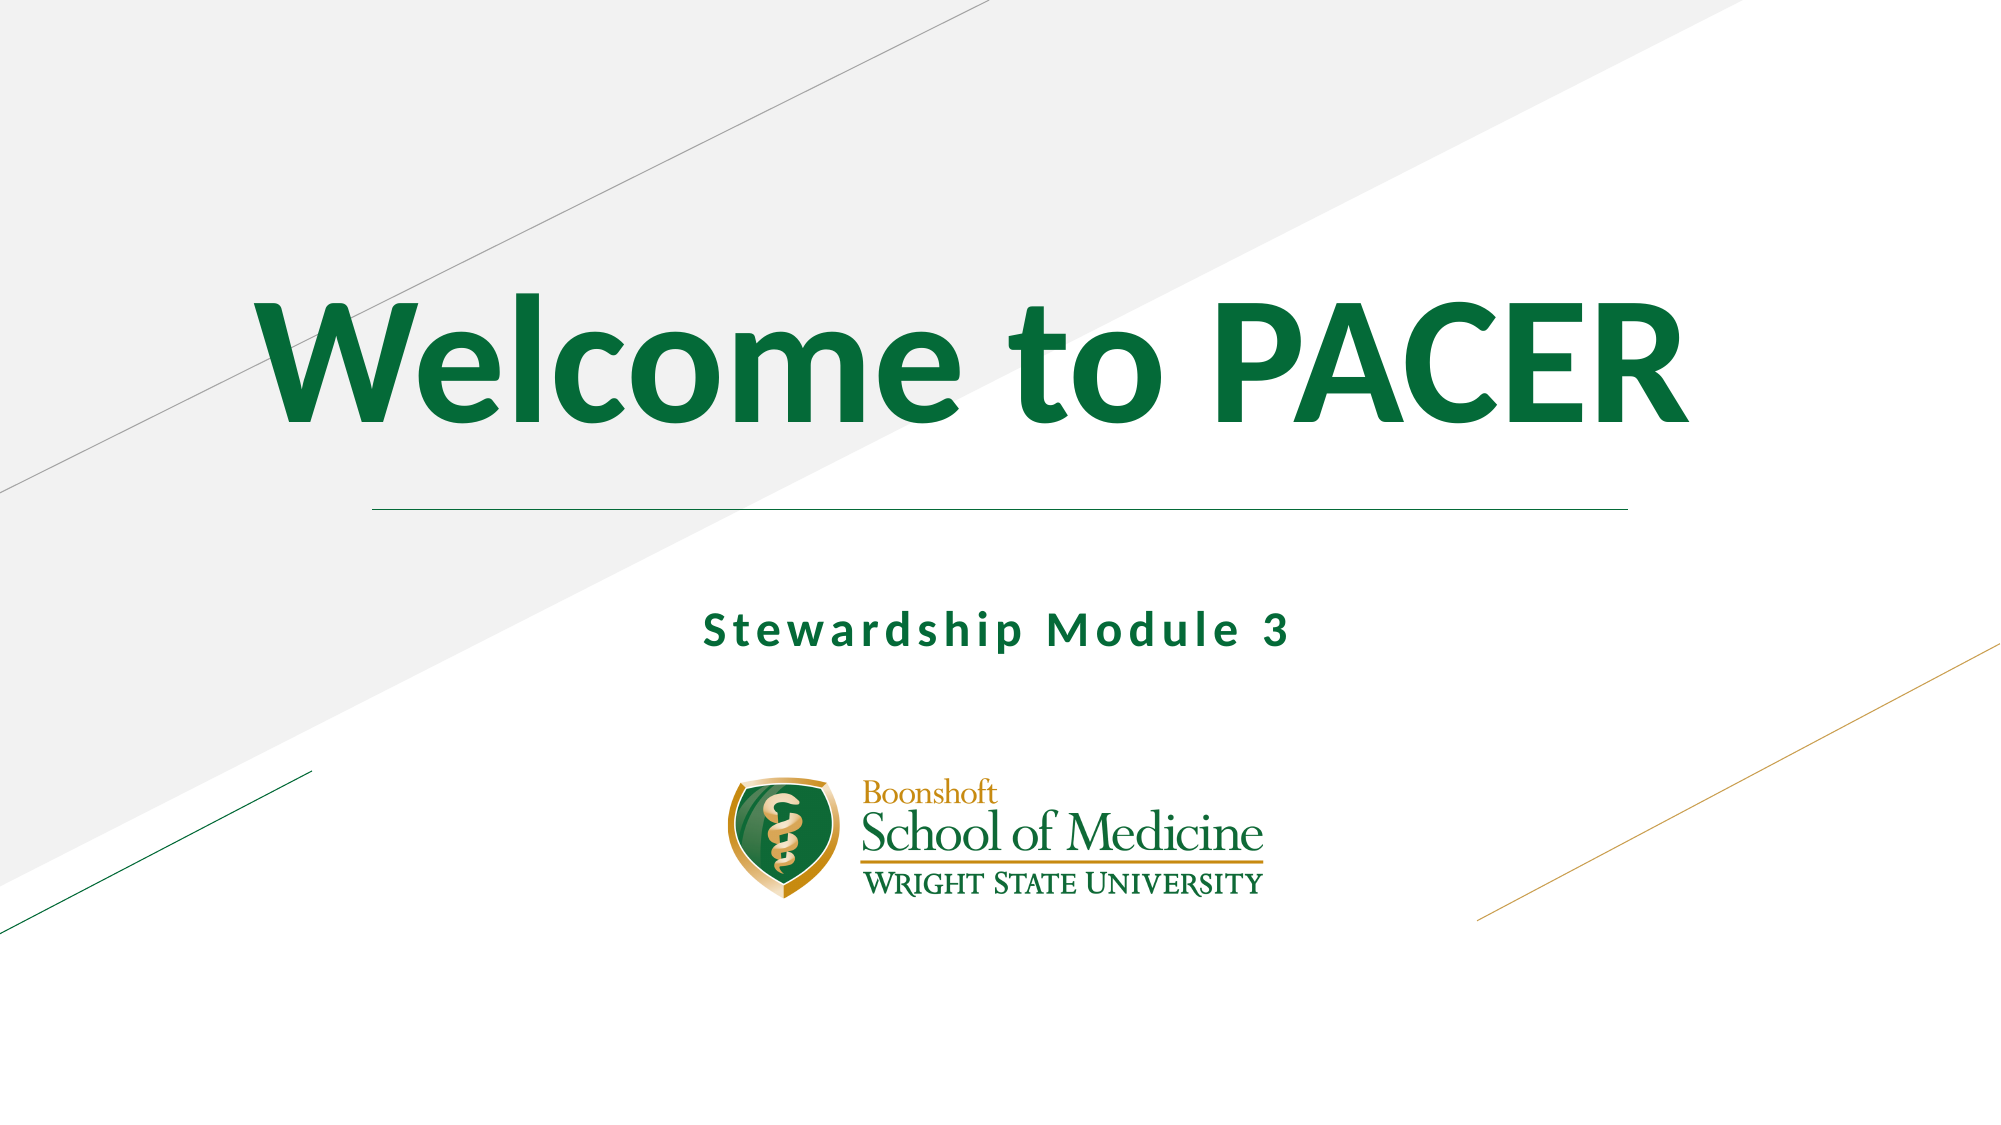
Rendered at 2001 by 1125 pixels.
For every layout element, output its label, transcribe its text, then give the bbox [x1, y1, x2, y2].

title Welcome to PACER [238, 225, 1752, 462]
picture [721, 683, 1270, 993]
subtitle Stewardship Module 3 [153, 589, 1837, 684]
